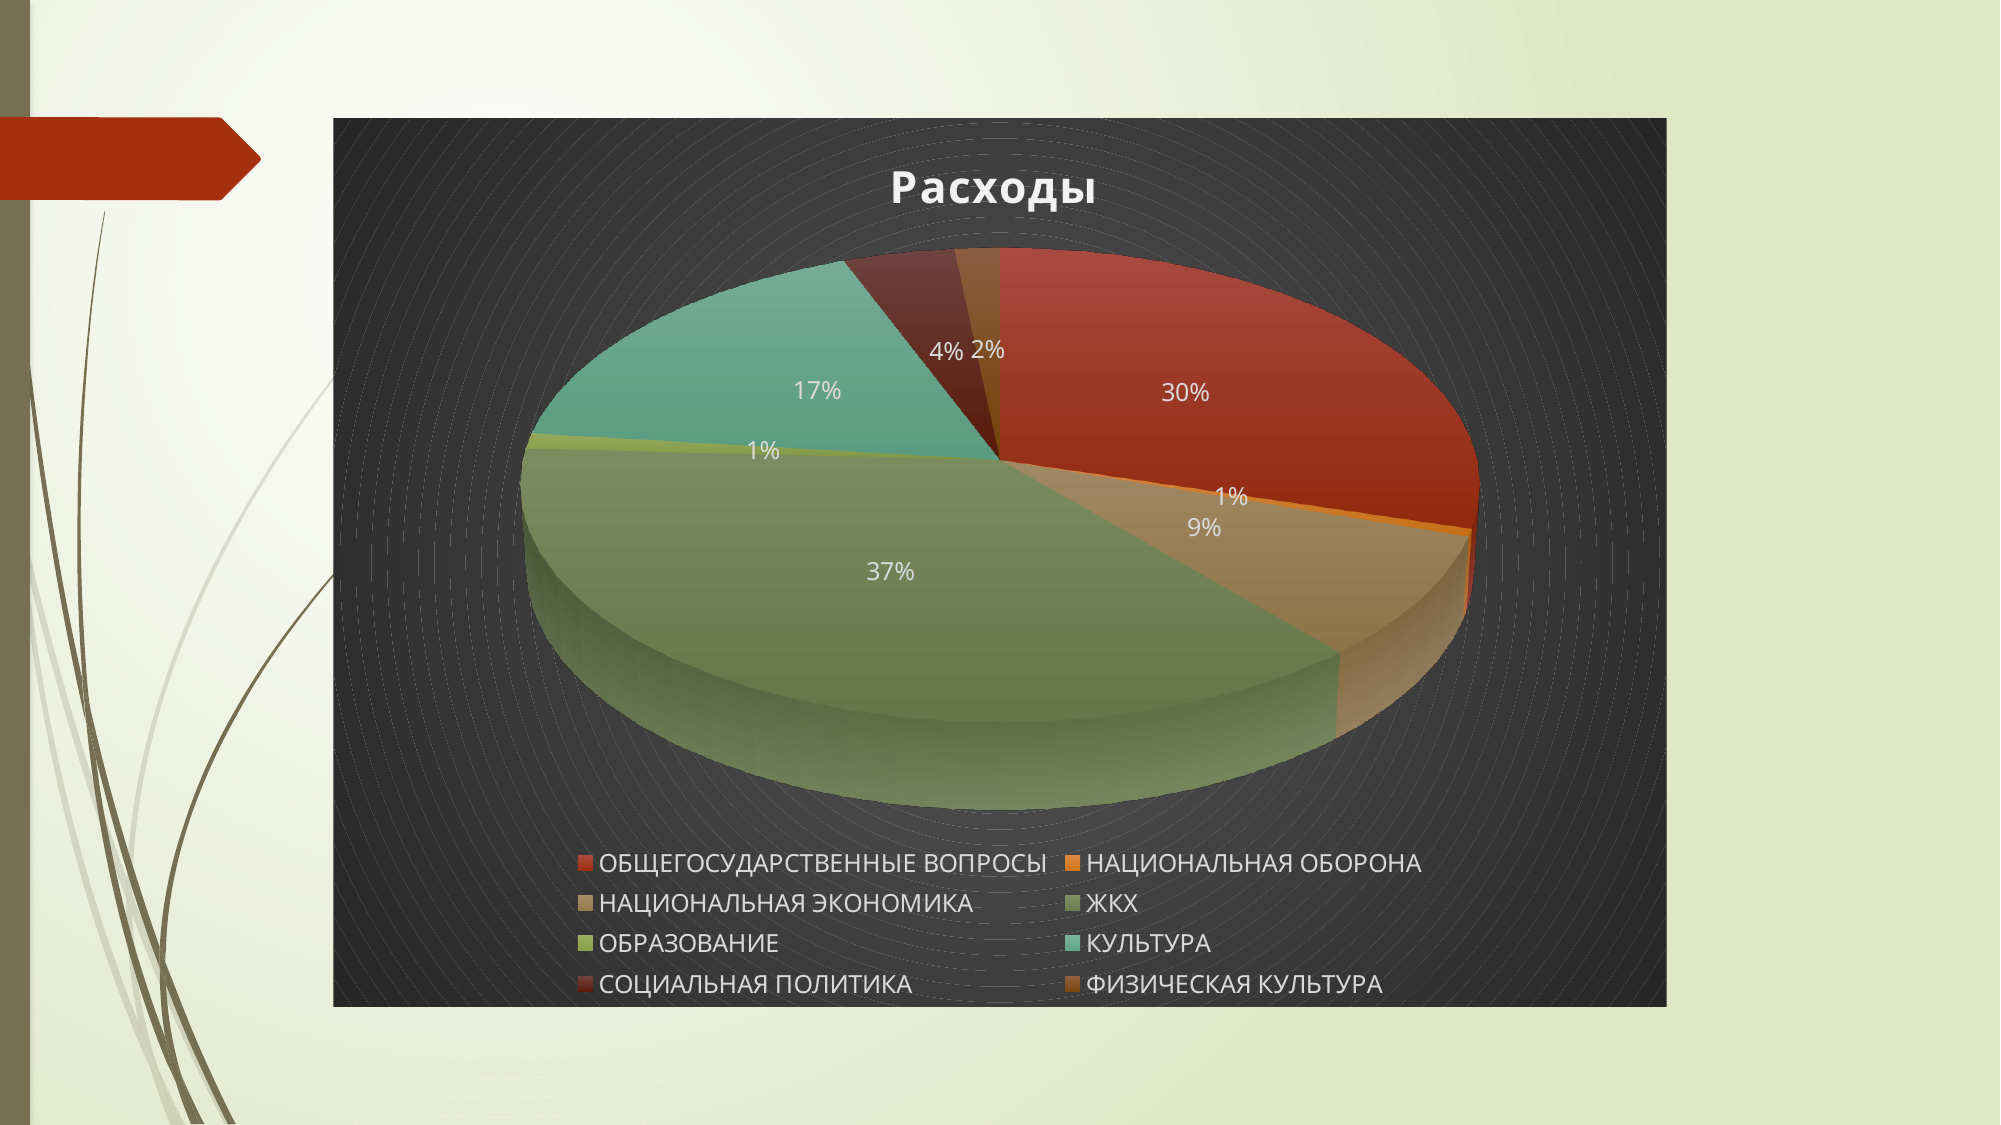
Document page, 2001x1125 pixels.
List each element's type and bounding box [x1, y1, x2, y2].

chart [332, 117, 1667, 1008]
